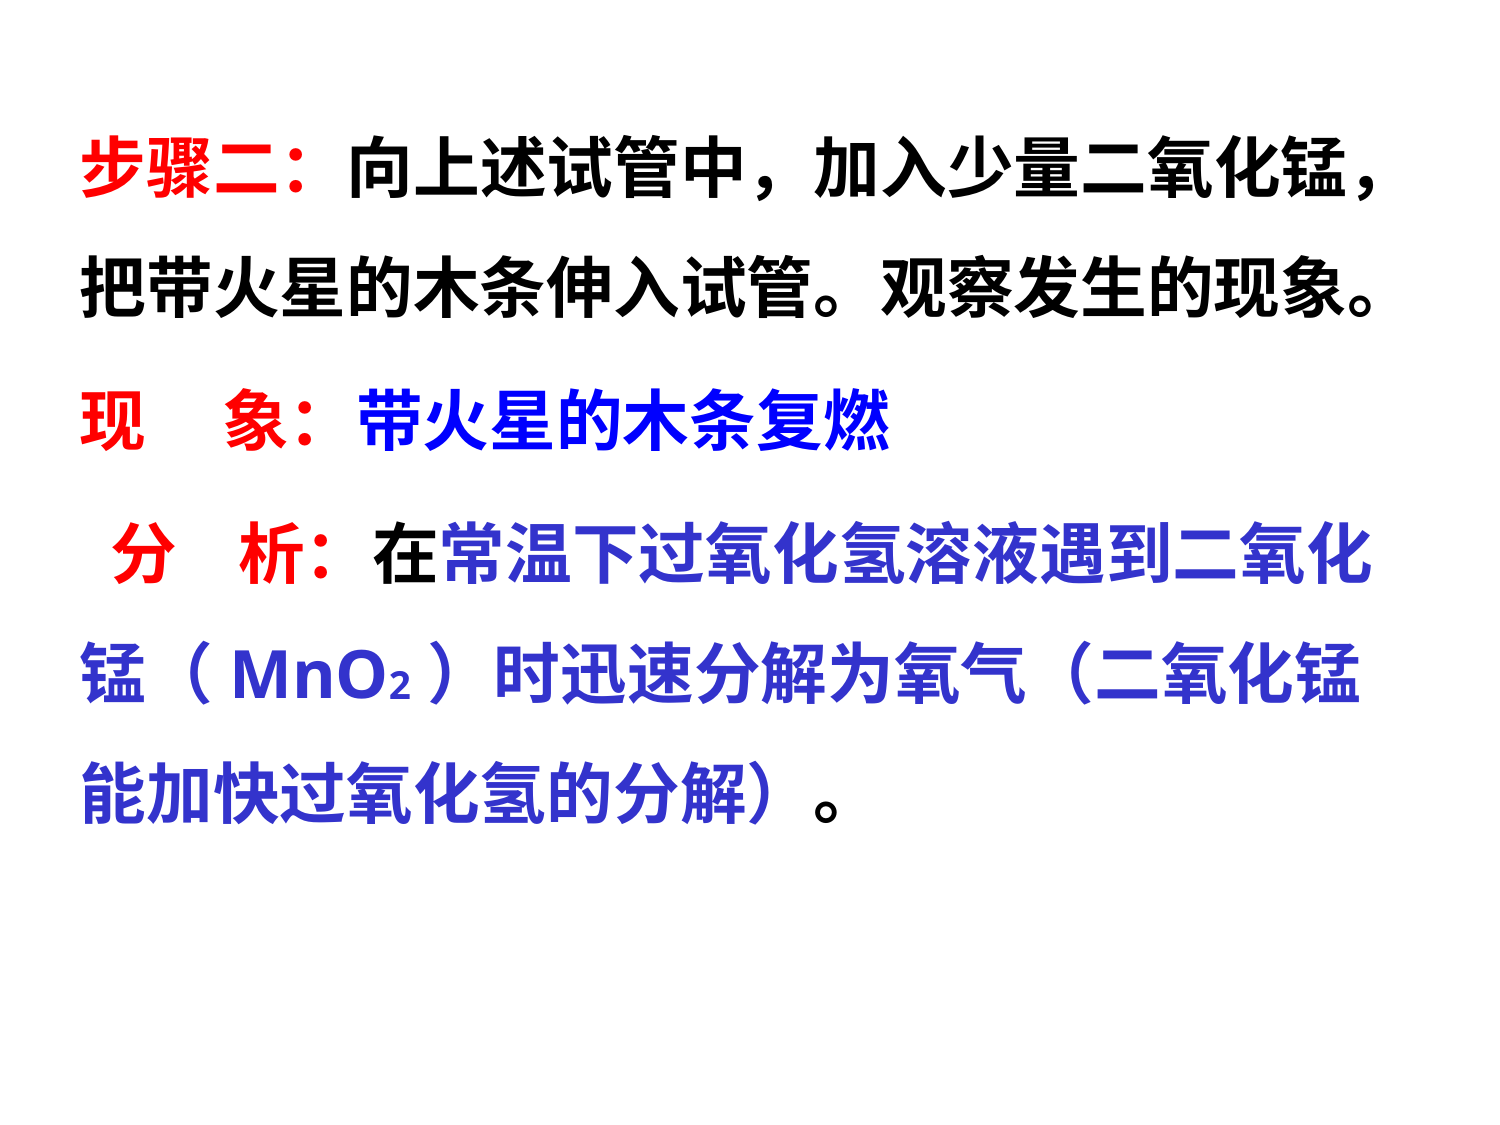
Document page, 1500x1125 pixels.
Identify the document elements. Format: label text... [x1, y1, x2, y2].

text_box 步骤二：向上述试管中，加入少量二氧化锰，把带火星的木条伸入试管。观察发生的现象。 现 象：带火星的木条复燃 分 析：在常温下过氧化氢溶液遇到二氧化锰（MnO2）时迅速分解为氧气（二氧化锰能加快过氧化氢的分解）。 [64, 78, 1441, 840]
